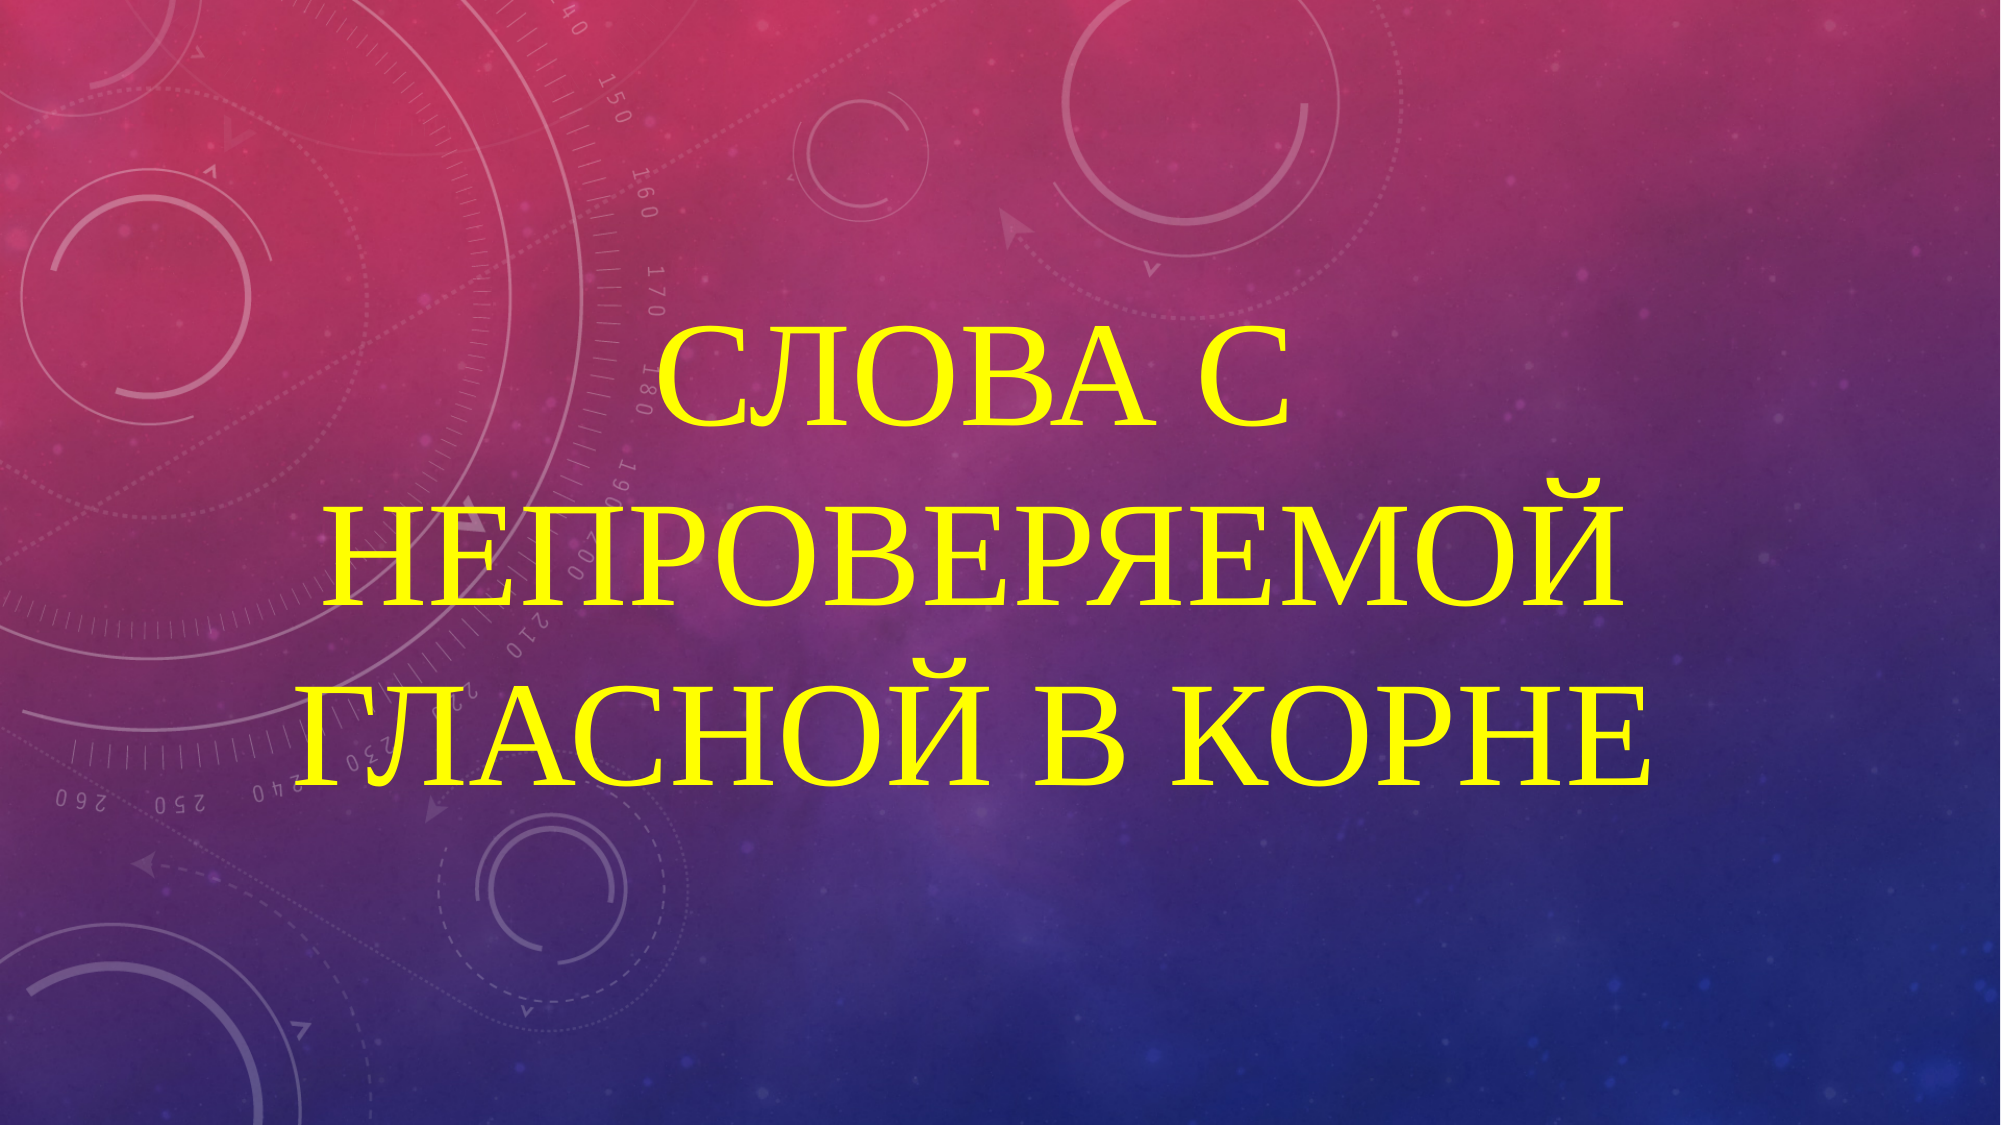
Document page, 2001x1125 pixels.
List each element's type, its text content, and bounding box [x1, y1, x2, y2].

picture [0, 0, 2001, 1125]
title Слова с непроверяемой гласной в корне [214, 296, 1735, 823]
